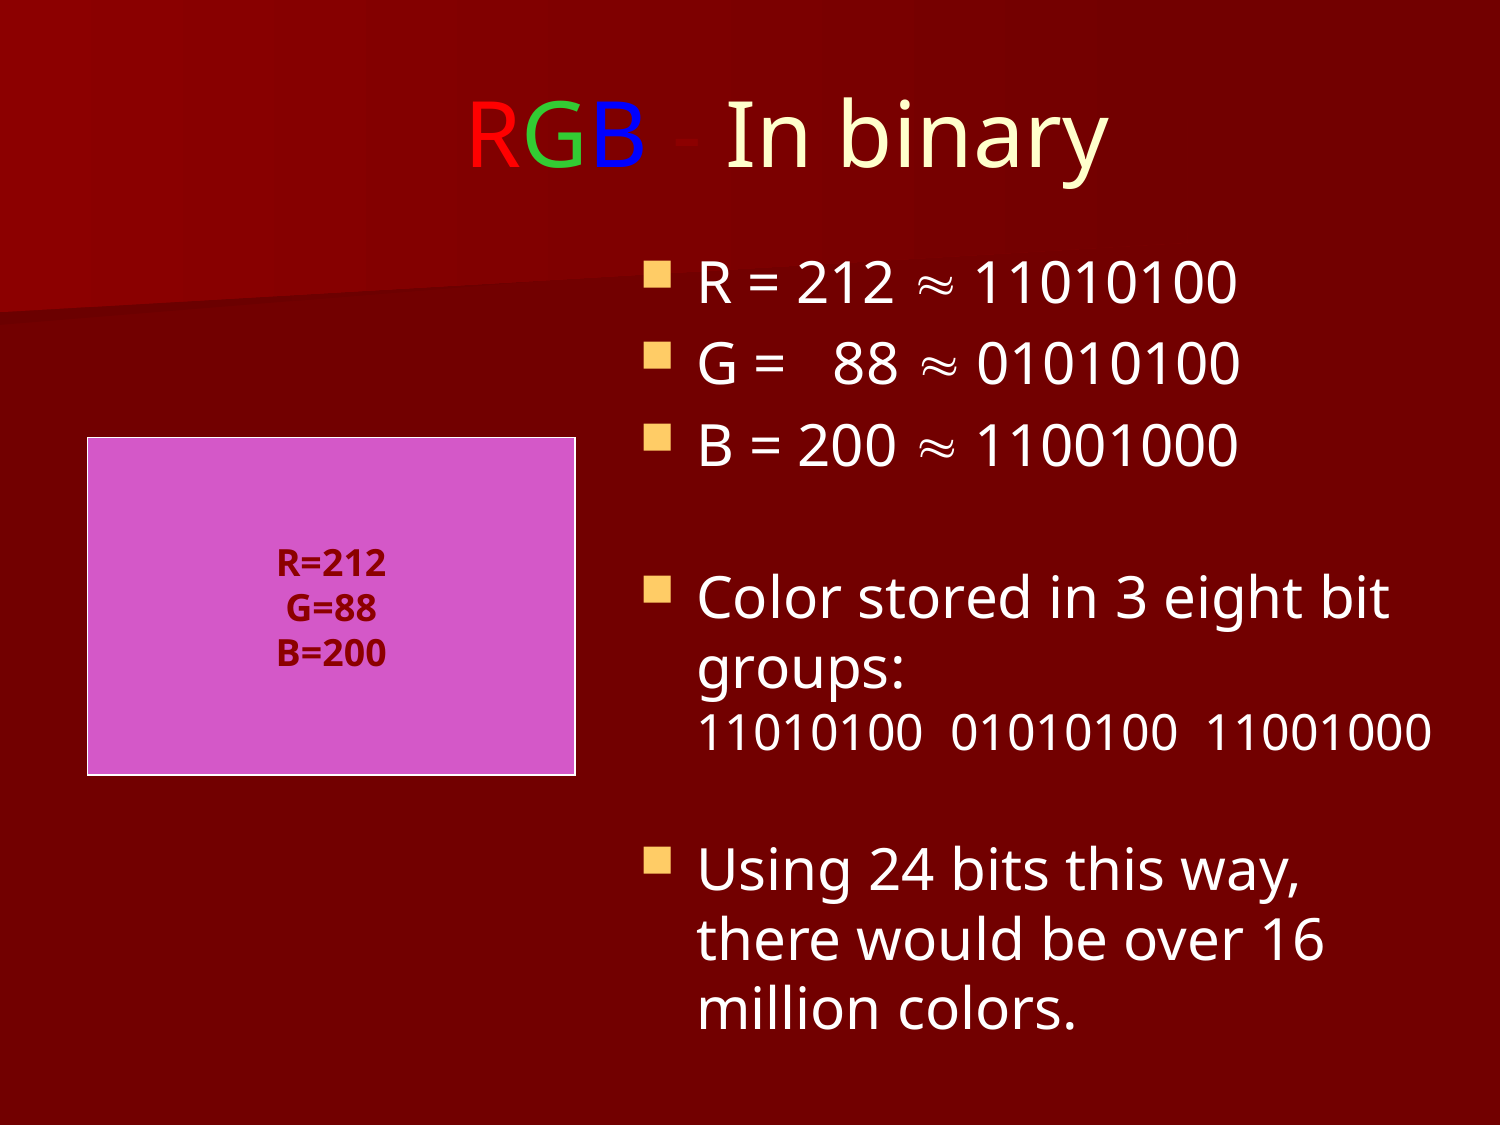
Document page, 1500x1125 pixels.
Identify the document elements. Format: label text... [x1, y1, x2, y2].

list R = 212  11010100 G = 88  01010100 B = 200  11001000 Color stored in 3 eight bit groups: 11010100 01010100 11001000 Using 24 bits this way, there would be over 16 million colors. [624, 237, 1451, 888]
title RGB - In binary [149, 37, 1426, 226]
text_box R=212 G=88 B=200 [87, 437, 575, 775]
